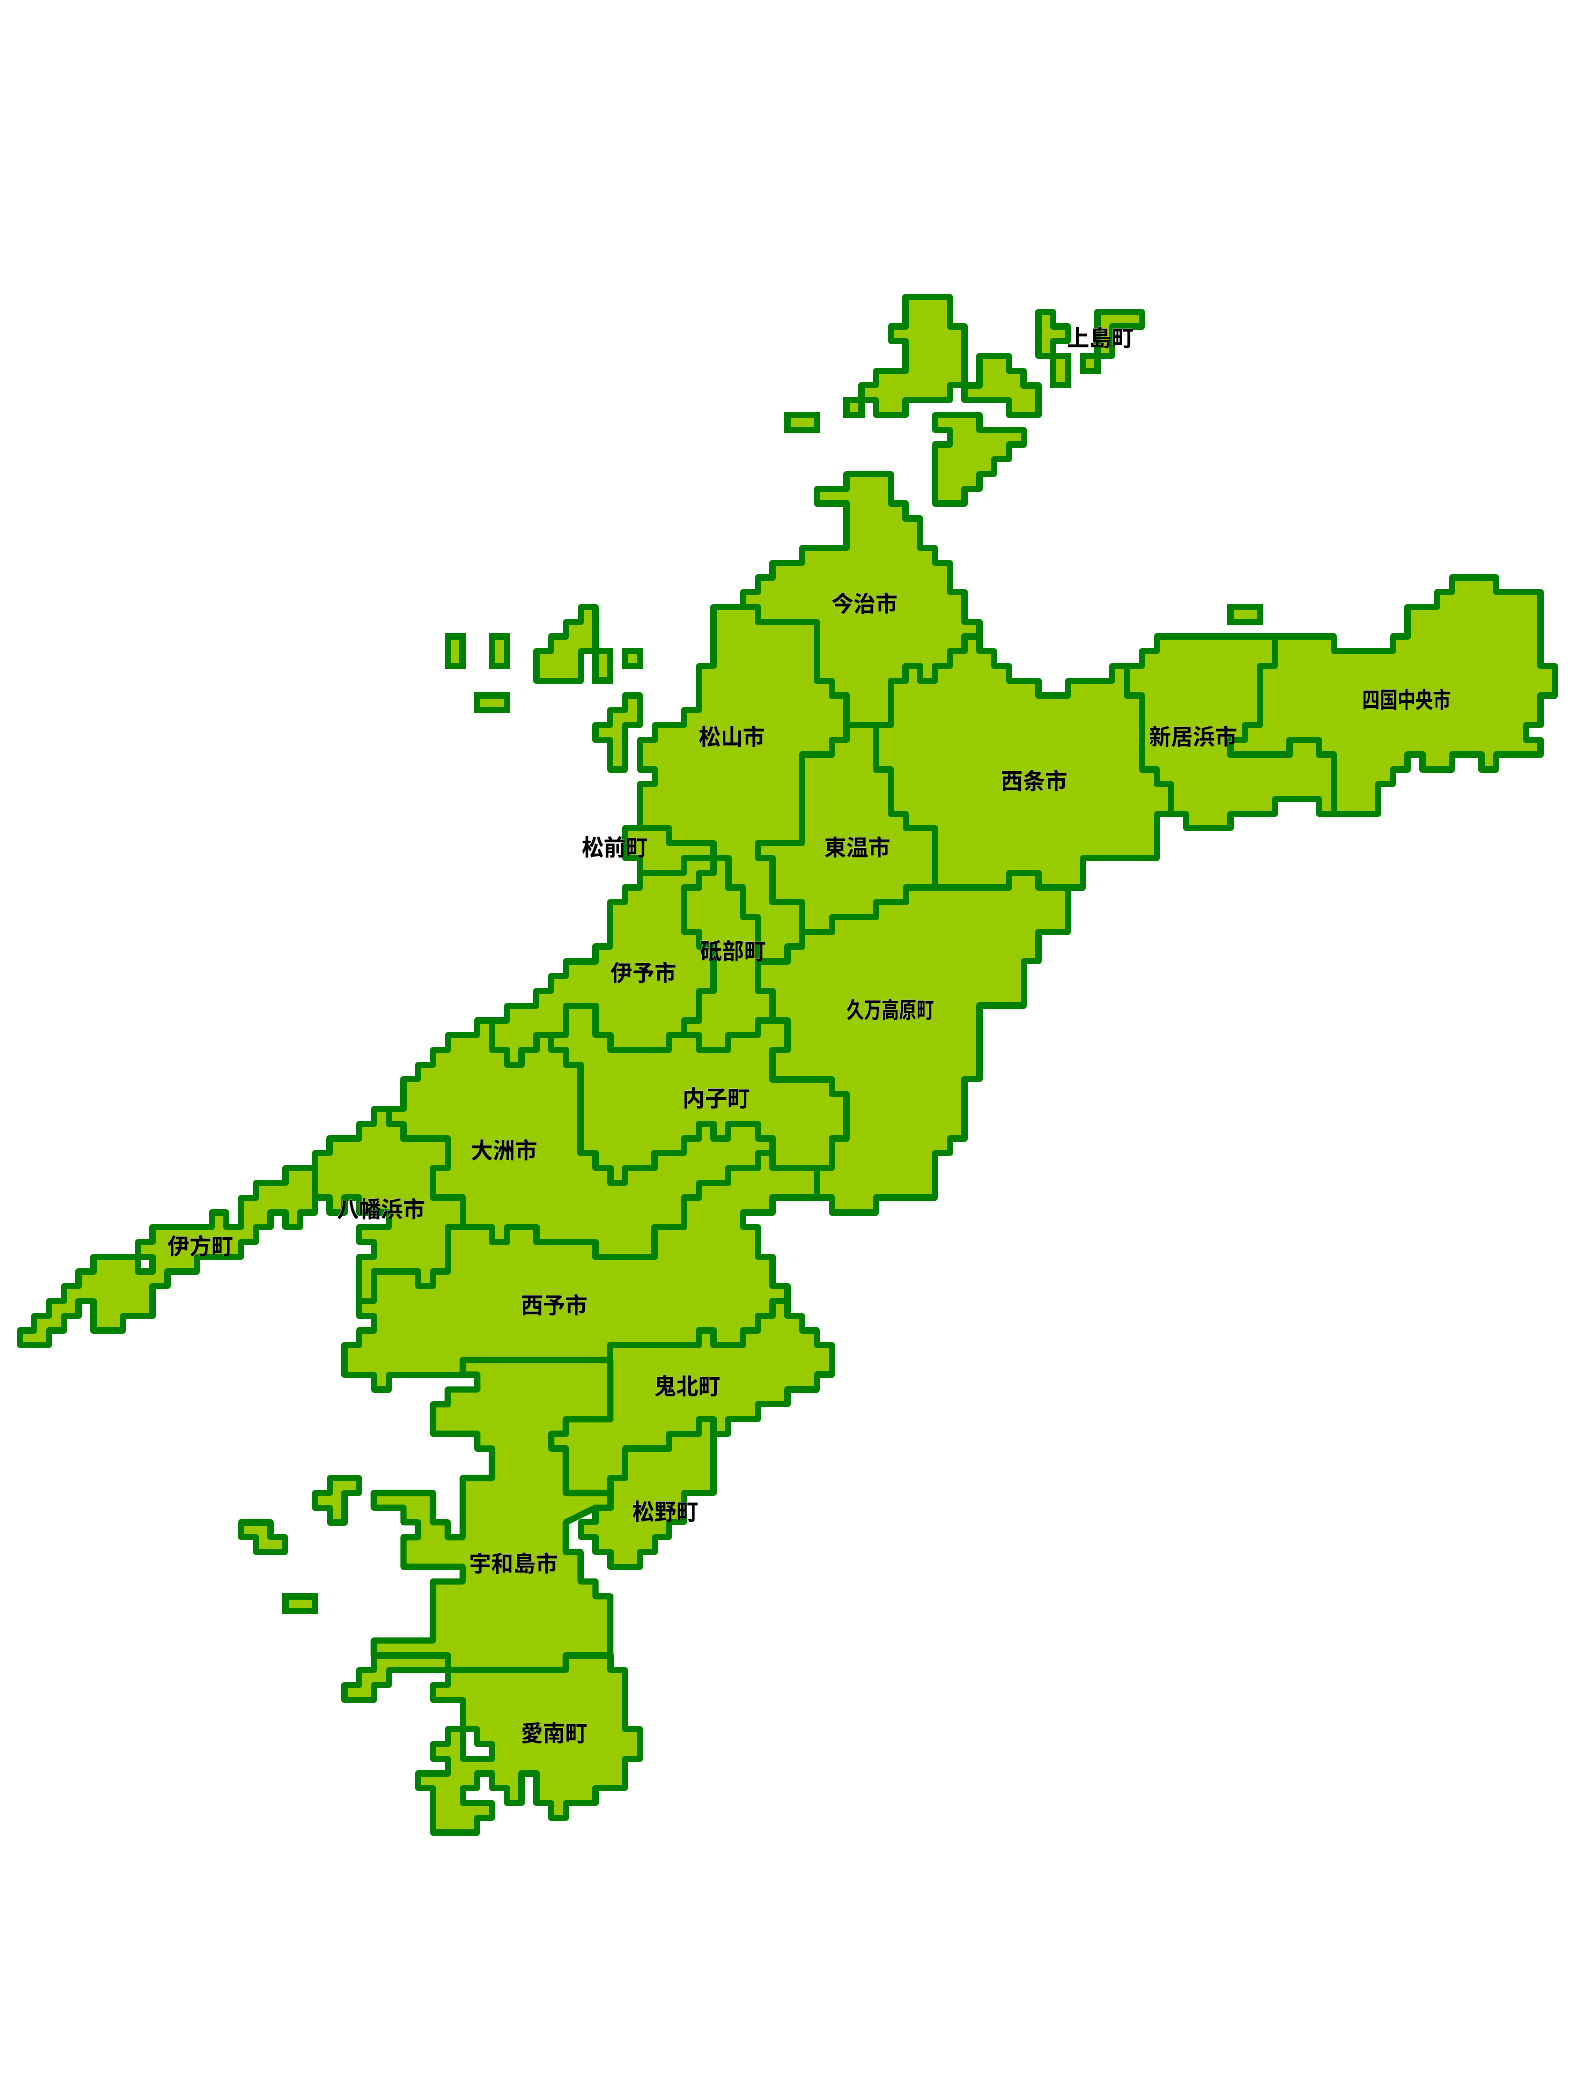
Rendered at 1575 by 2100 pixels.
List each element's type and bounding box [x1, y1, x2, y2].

text_box [824, 835, 890, 858]
text_box [632, 1499, 698, 1523]
text_box [610, 961, 676, 984]
text_box [654, 1374, 720, 1397]
text_box [19, 296, 1556, 1833]
text_box [1067, 326, 1134, 349]
text_box [167, 1234, 233, 1257]
text_box [471, 1138, 537, 1161]
text_box [521, 1293, 587, 1316]
text_box [581, 835, 648, 858]
text_box [683, 1086, 750, 1109]
text_box [1363, 687, 1451, 711]
text_box [1001, 769, 1067, 792]
text_box [831, 591, 898, 615]
text_box [521, 1721, 587, 1744]
text_box [698, 724, 765, 748]
text_box [846, 998, 934, 1021]
text_box [699, 939, 766, 962]
text_box [336, 1197, 425, 1220]
text_box [1148, 724, 1237, 748]
text_box [469, 1551, 558, 1575]
